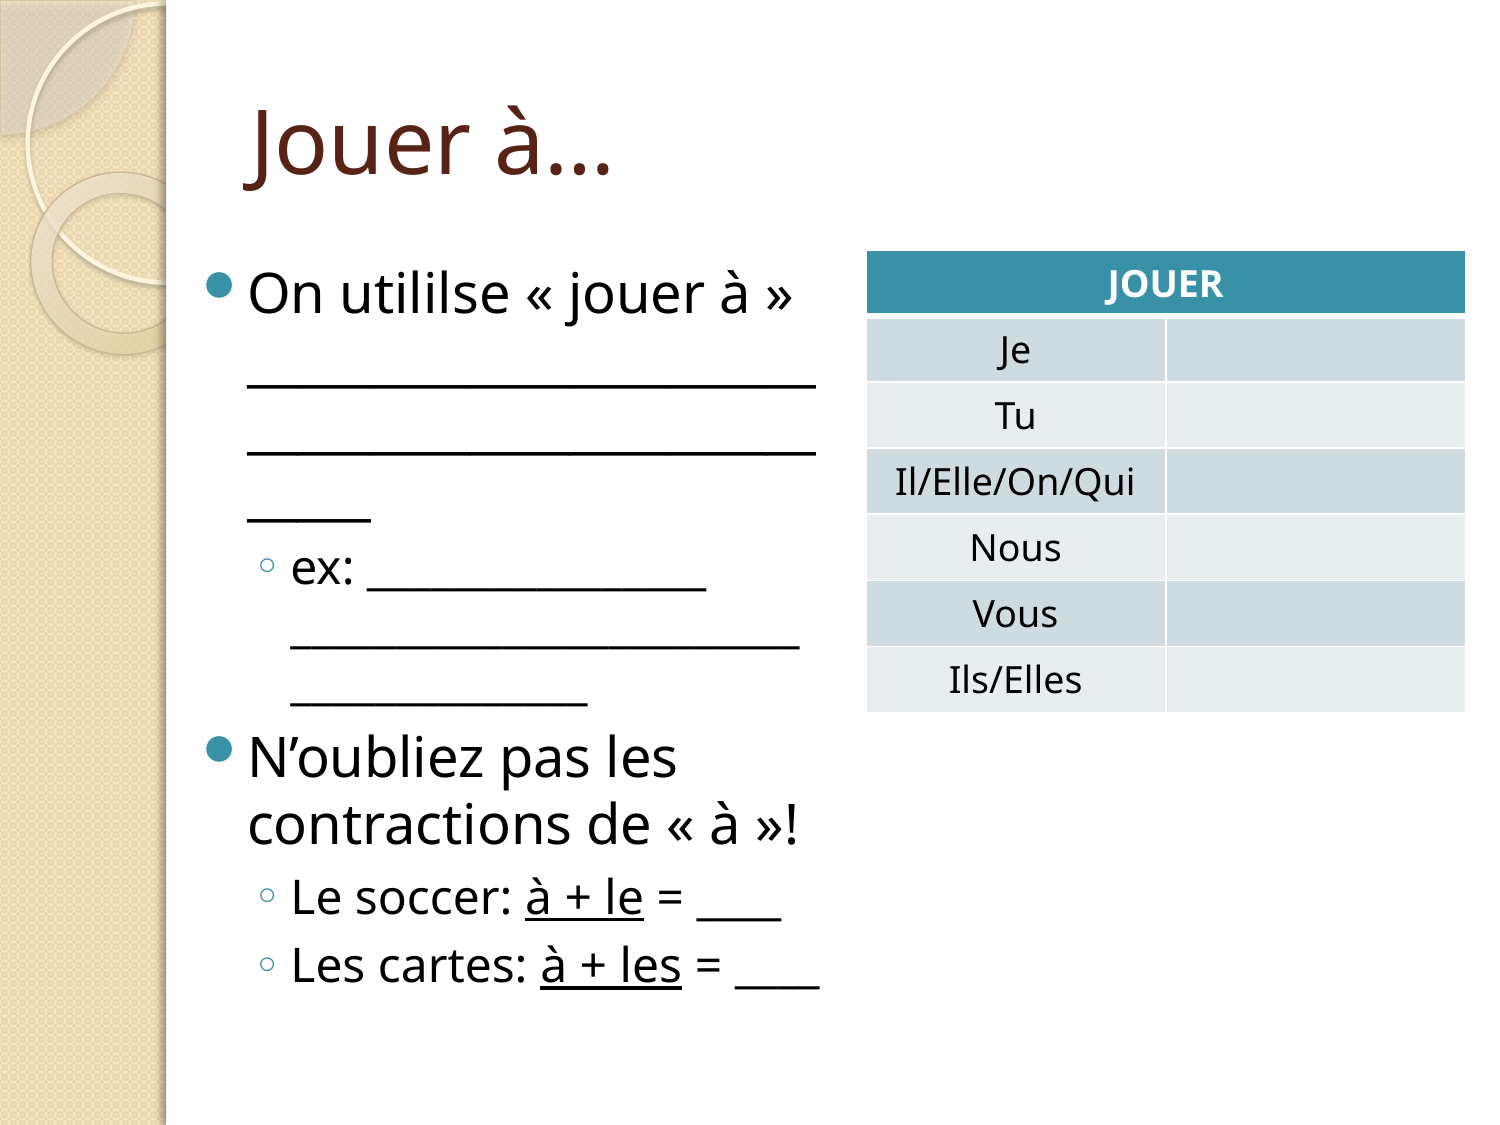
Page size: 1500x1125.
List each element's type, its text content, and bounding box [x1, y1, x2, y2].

table_cell Il/Elle/On/Qui [867, 449, 1165, 513]
title Jouer à… [235, 45, 1466, 233]
table_header JOUER [867, 251, 1465, 313]
table_cell [1167, 383, 1465, 447]
table_cell [1167, 515, 1465, 580]
table_cell Tu [867, 383, 1165, 447]
table_cell Je [867, 319, 1165, 381]
table_cell Vous [867, 581, 1165, 646]
table_cell [1167, 647, 1465, 712]
table_cell Nous [867, 515, 1165, 580]
table_cell Ils/Elles [867, 647, 1165, 712]
table_cell [1167, 581, 1465, 646]
table_cell [1167, 319, 1465, 381]
list On utililse « jouer à » ___________________________________________________ ex: ________________ ______________________________________ N’oubliez pas les contractions de « à »! Le soccer: à + le = ____ Les cartes: à + les = ____ [174, 249, 836, 1015]
table_cell [1167, 449, 1465, 513]
